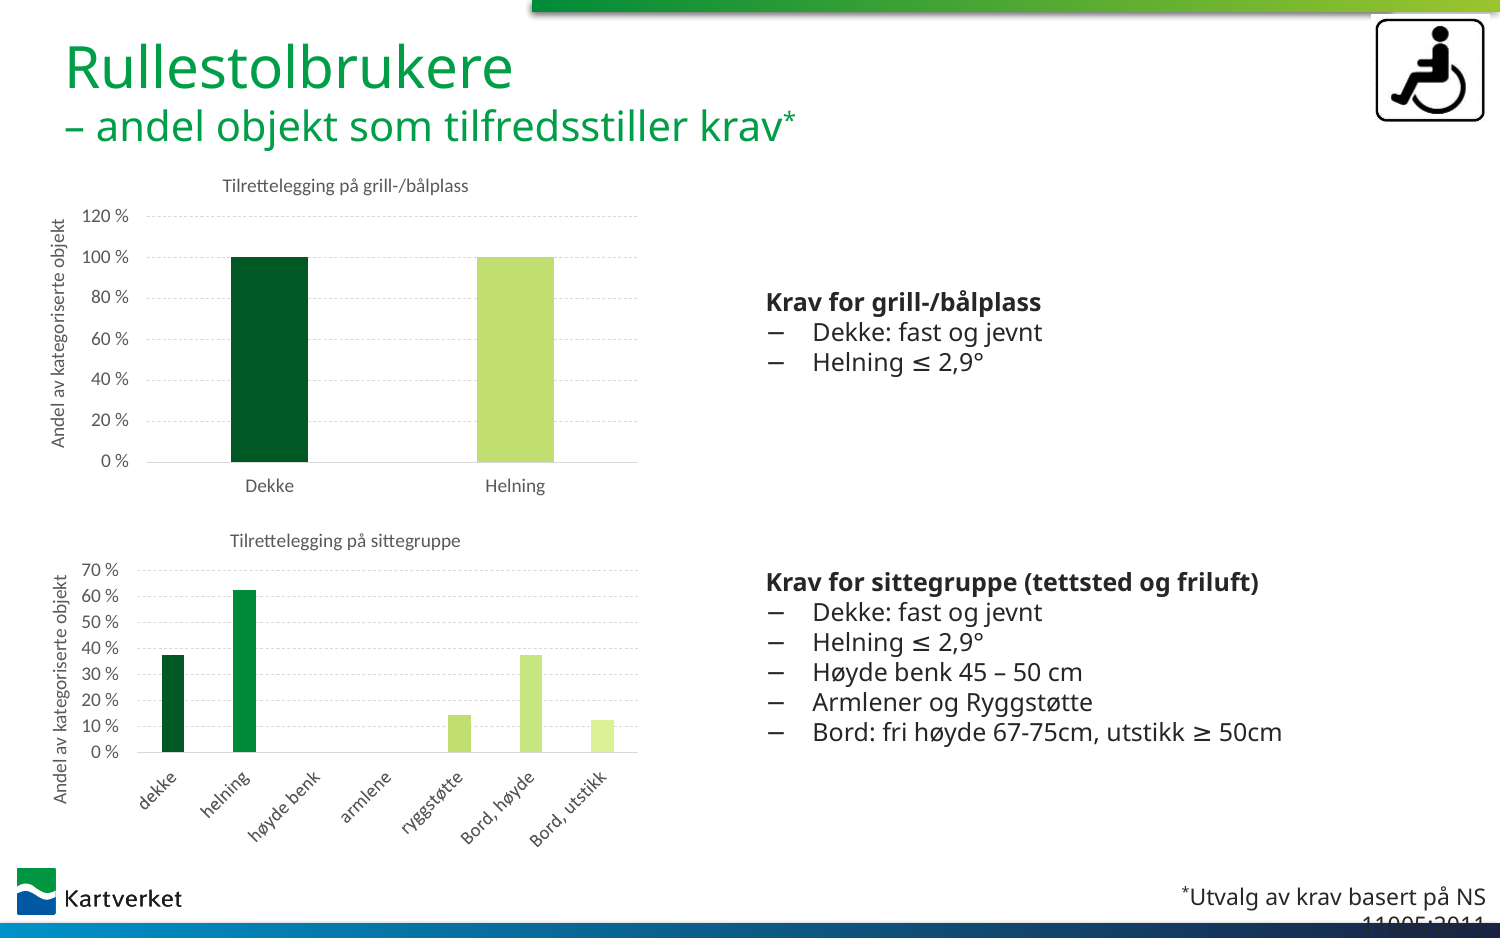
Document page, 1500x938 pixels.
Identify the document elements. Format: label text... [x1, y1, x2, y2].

picture [1371, 13, 1491, 127]
text_box Rullestolbrukere – andel objekt som tilfredsstiller krav* [49, 14, 1431, 158]
picture [41, 166, 650, 505]
text_box *Utvalg av krav basert på NS 11005:2011 [1068, 873, 1500, 938]
text_box Krav for grill-/bålplass Dekke: fast og jevnt Helning ≤ 2,9° [750, 279, 1452, 384]
text_box Krav for sittegruppe (tettsted og friluft) Dekke: fast og jevnt Helning ≤ 2,9° Høyde benk 45 – 50 cm Armlener og Ryggstøtte Bord: fri høyde 67-75cm, utstikk ≥ 50cm [750, 559, 1500, 754]
picture [41, 520, 650, 859]
